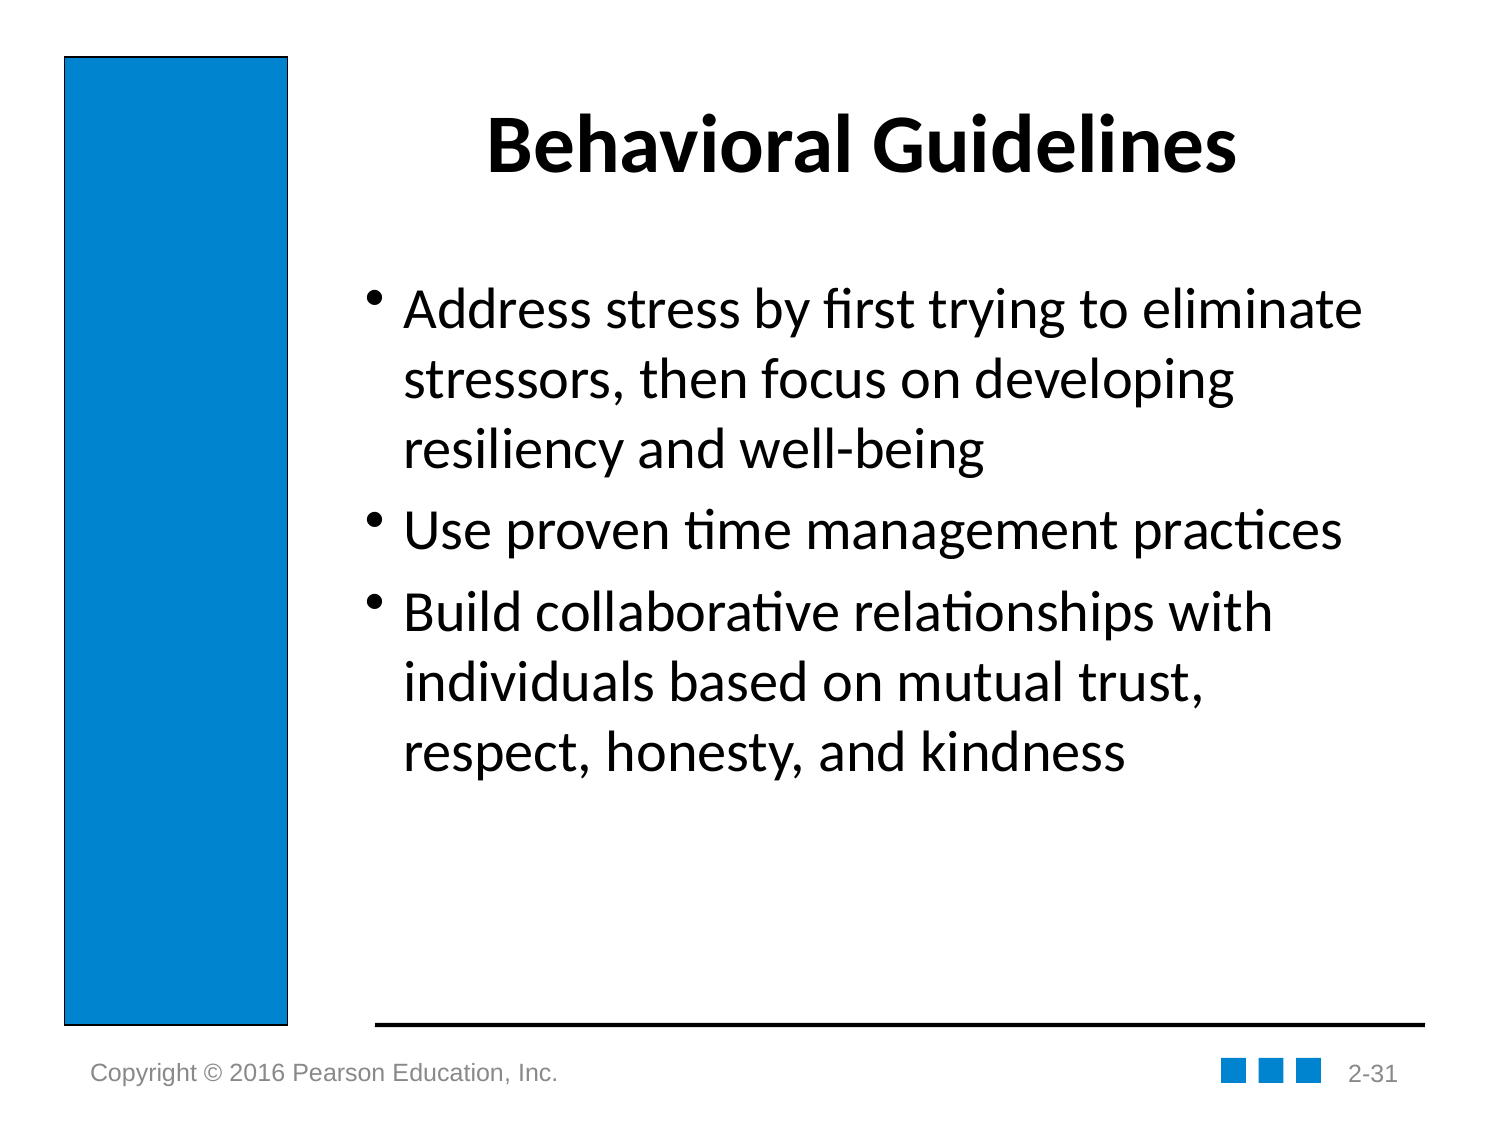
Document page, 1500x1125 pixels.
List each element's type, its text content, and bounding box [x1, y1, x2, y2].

text_box [1221, 1057, 1246, 1083]
text_box [1296, 1057, 1321, 1083]
text_box [1258, 1057, 1284, 1083]
title Behavioral Guidelines [300, 45, 1425, 233]
text_box [64, 56, 288, 1025]
text_box 2-31 [1333, 1050, 1421, 1095]
text_box Address stress by first trying to eliminate stressors, then focus on developing resiliency and well-being Use proven time management practices Build collaborative relationships with individuals based on mutual trust, respect, honesty, and kindness [349, 262, 1388, 1038]
text_box Copyright © 2016 Pearson Education, Inc. [75, 1055, 625, 1088]
